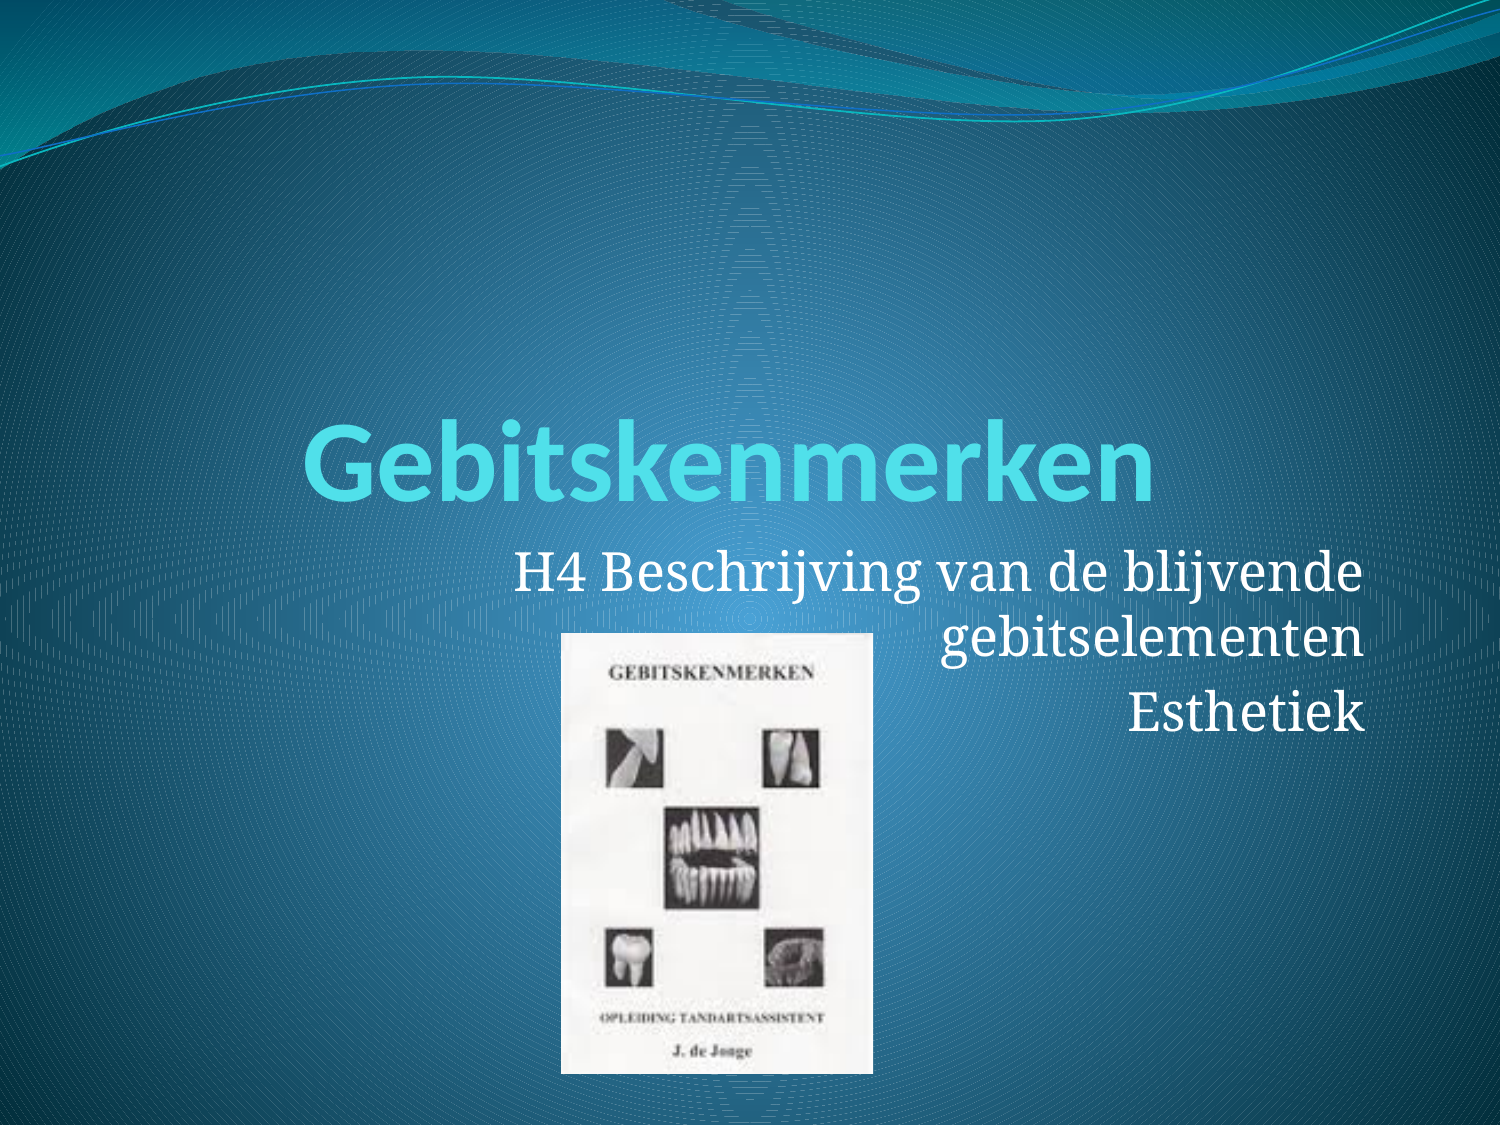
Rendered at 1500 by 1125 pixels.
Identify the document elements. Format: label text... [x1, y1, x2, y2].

subtitle H4 Beschrijving van de blijvende gebitselementen Esthetiek [87, 529, 1376, 818]
picture [560, 633, 874, 1075]
title Gebitskenmerken [87, 224, 1376, 525]
